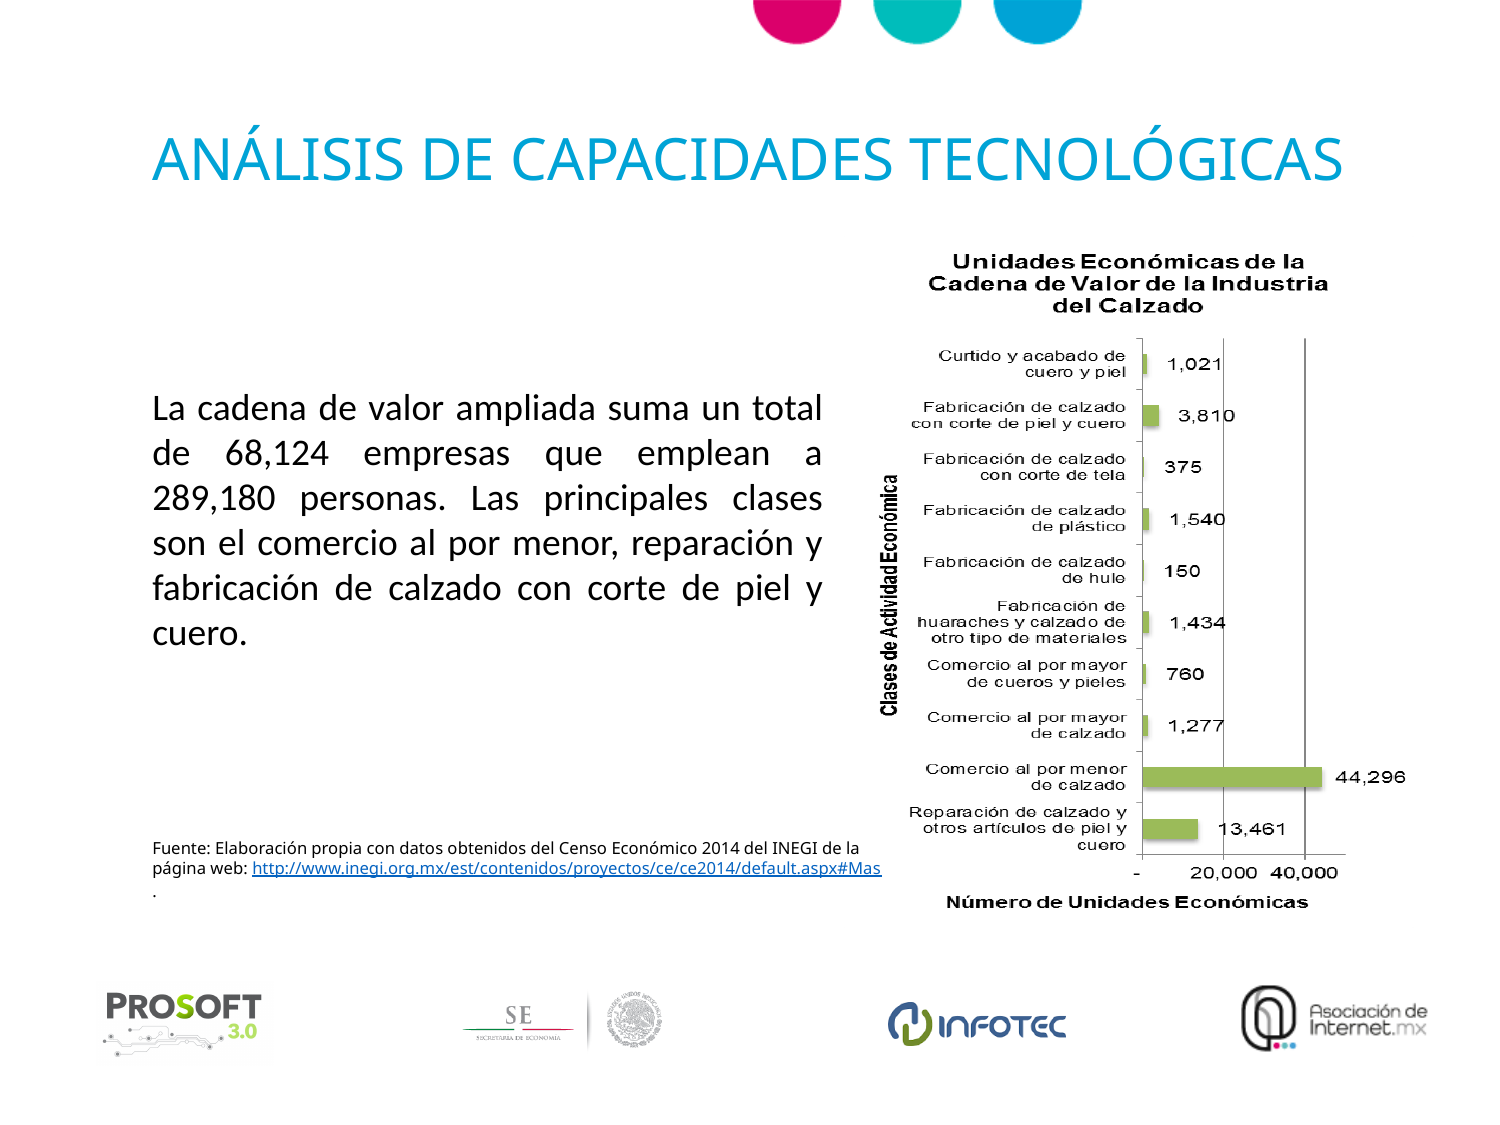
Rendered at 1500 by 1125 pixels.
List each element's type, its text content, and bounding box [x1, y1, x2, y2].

text_box Fuente: Elaboración propia con datos obtenidos del Censo Económico 2014 del INEGI de la página web: http://www.inegi.org.mx/est/contenidos/proyectos/ce/ce2014/default.aspx#Mas. [137, 830, 844, 928]
title ANÁLISIS DE CAPACIDADES TECNOLÓGICAS [137, 52, 1486, 270]
picture [0, 0, 1500, 1125]
text_box La cadena de valor ampliada suma un total de 68,124 empresas que emplean a 289,180 personas. Las principales clases son el comercio al por menor, reparación y fabricación de calzado con corte de piel y cuero. [137, 375, 839, 661]
